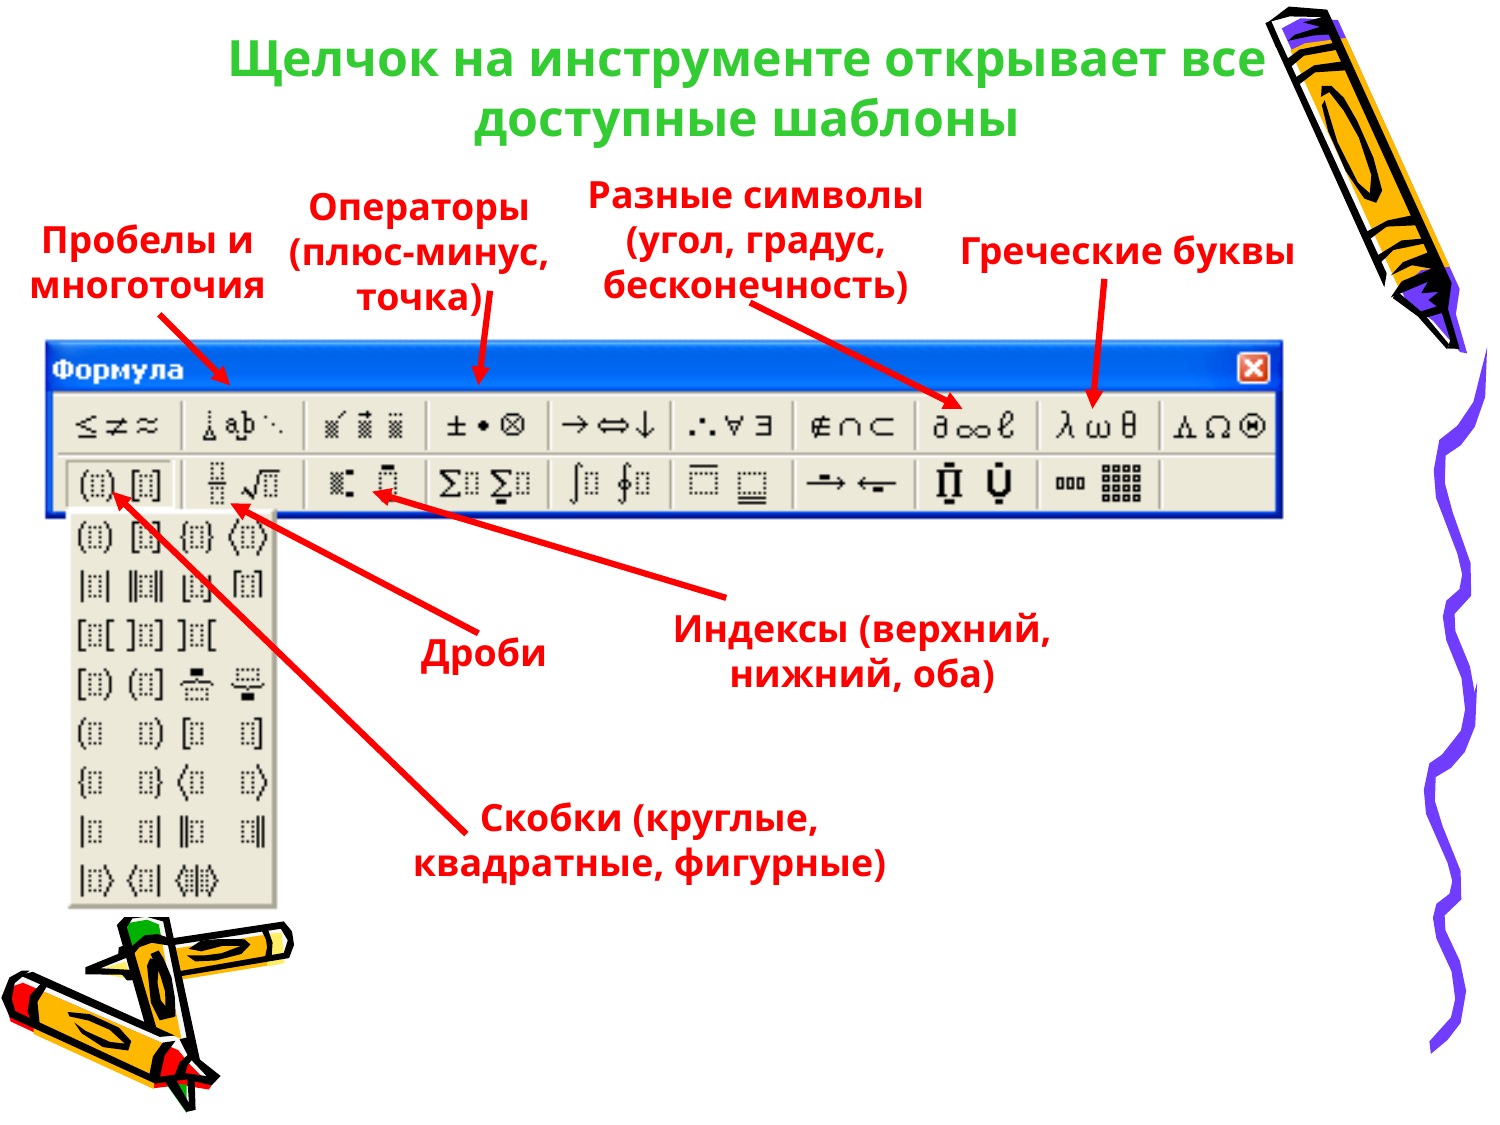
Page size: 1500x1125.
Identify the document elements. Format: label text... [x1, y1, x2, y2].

text_box Операторы (плюс-минус, точка) [241, 175, 597, 326]
text_box Пробелы и многоточия [5, 209, 241, 314]
text_box Греческие буквы [915, 219, 1341, 280]
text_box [41, 338, 1294, 917]
text_box Разные символы (угол, градус, бесконечность) [525, 163, 987, 314]
text_box Щелчок на инструменте открывает все доступные шаблоны [201, 18, 1294, 154]
